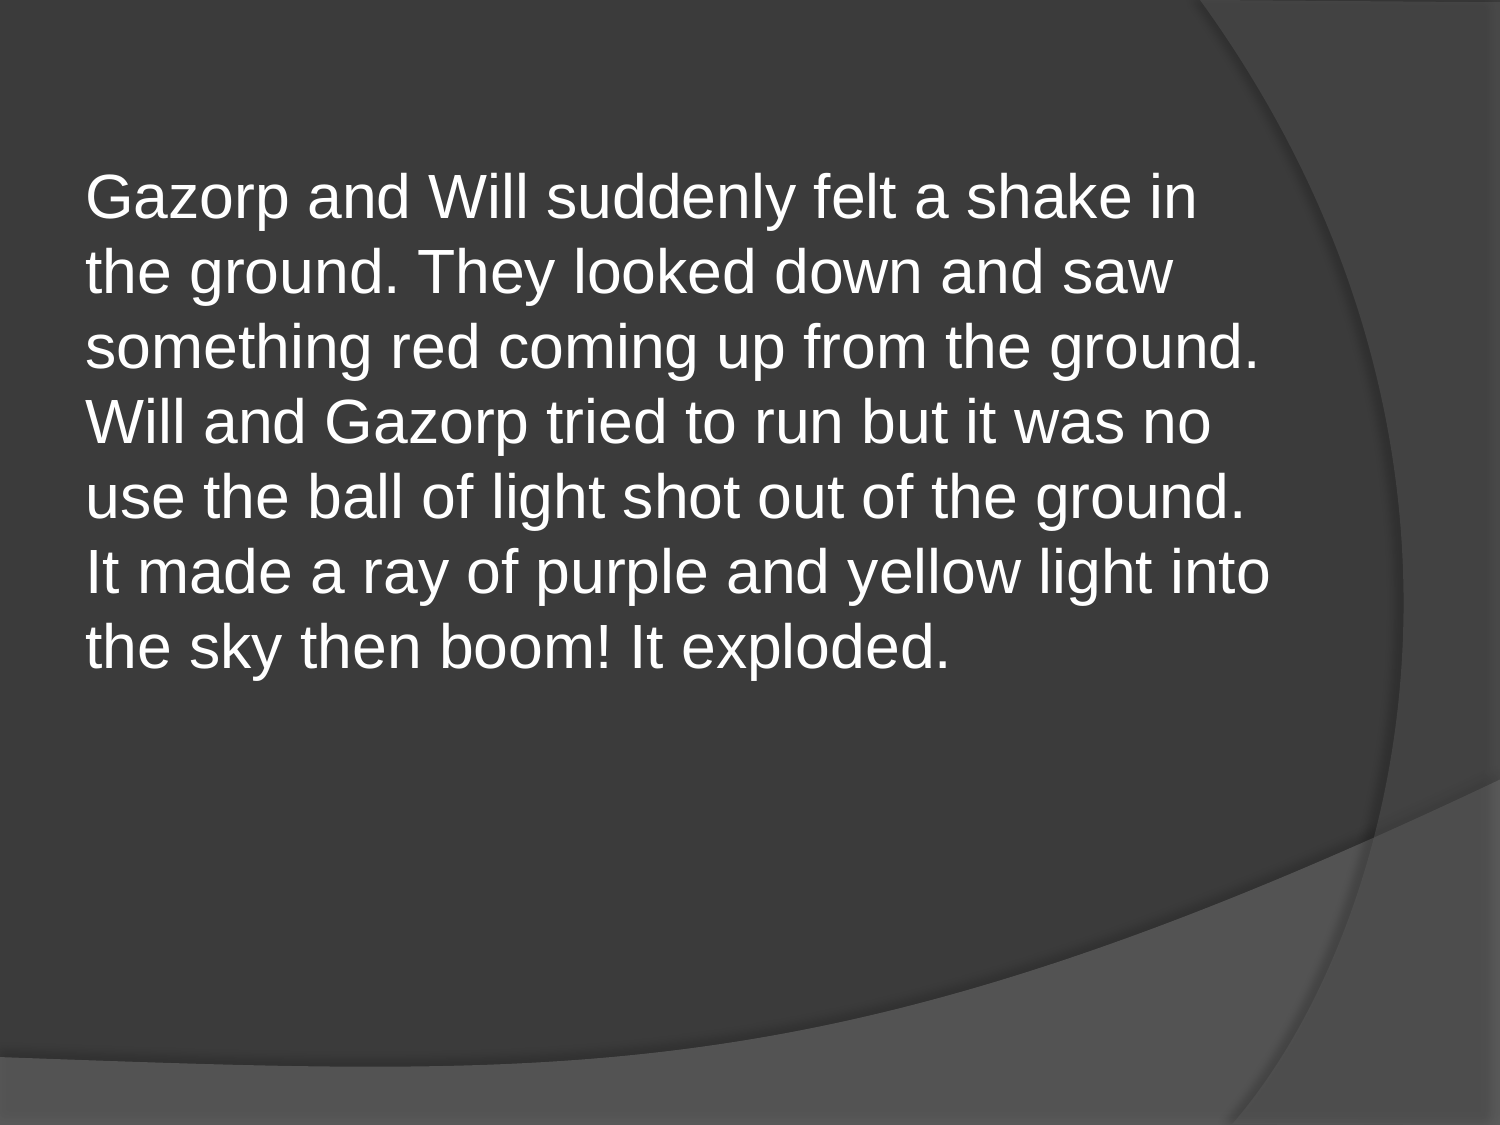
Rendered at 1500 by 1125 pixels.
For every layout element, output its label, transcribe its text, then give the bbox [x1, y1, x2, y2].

list Gazorp and Will suddenly felt a shake in the ground. They looked down and saw something red coming up from the ground. Will and Gazorp tried to run but it was no use the ball of light shot out of the ground. It made a ray of purple and yellow light into the sky then boom! It exploded. [64, 149, 1290, 1017]
